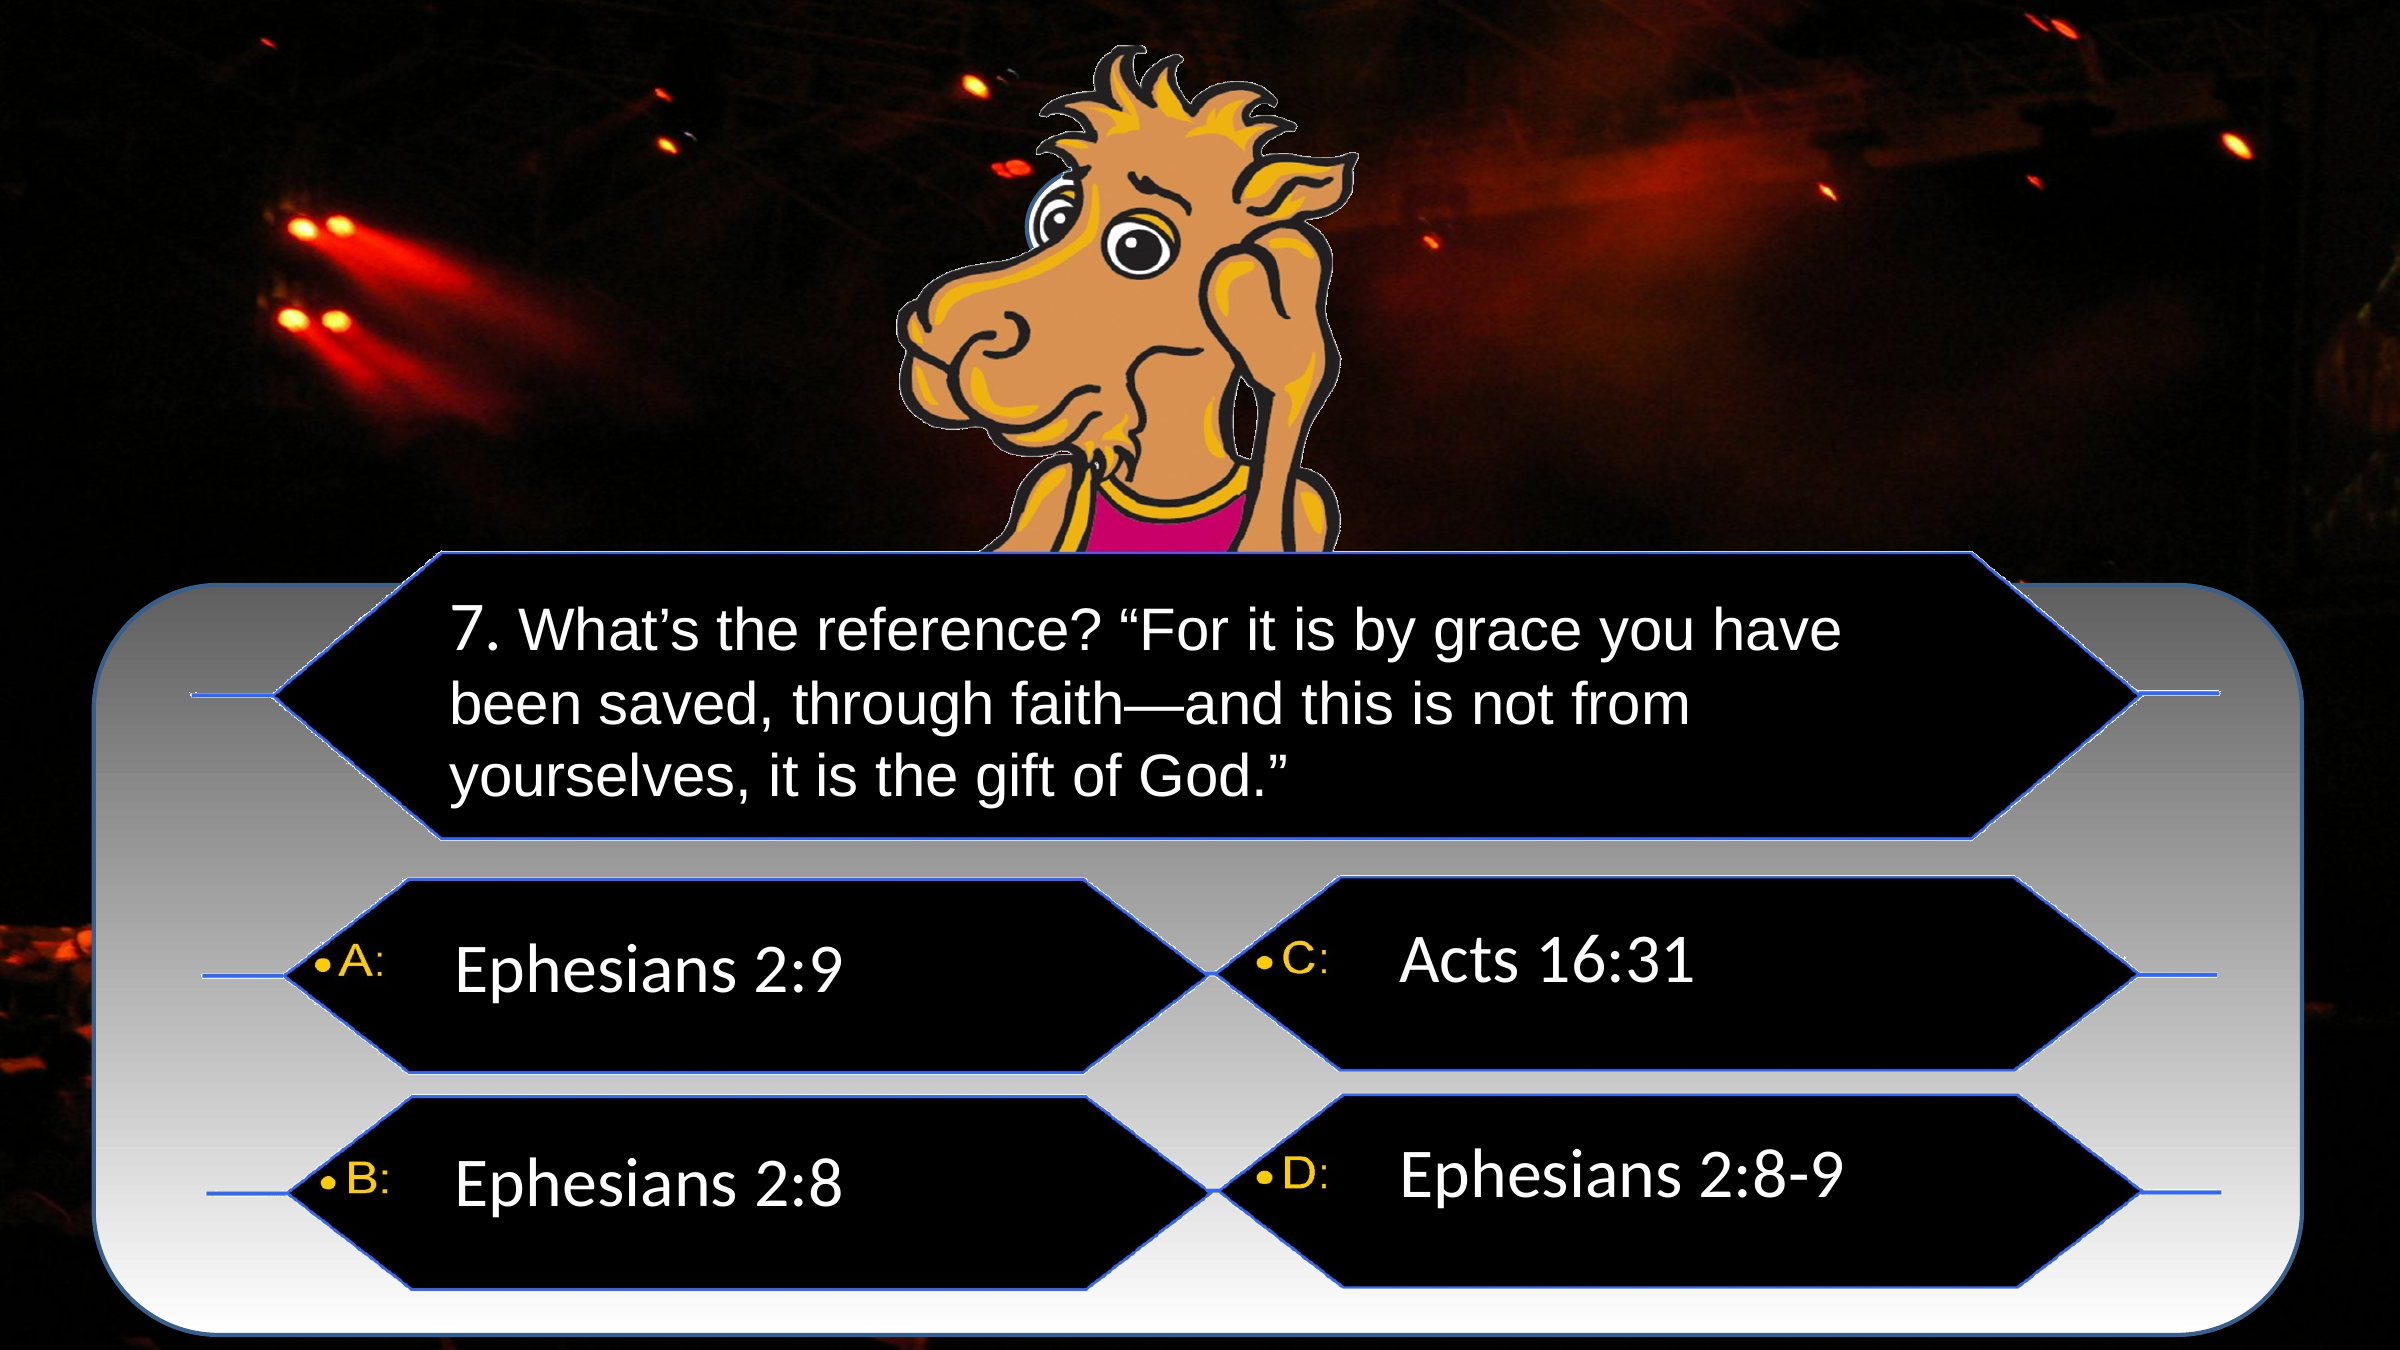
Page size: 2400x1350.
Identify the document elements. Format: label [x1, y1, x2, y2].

picture [0, 0, 2400, 1350]
text_box [189, 44, 2224, 1350]
